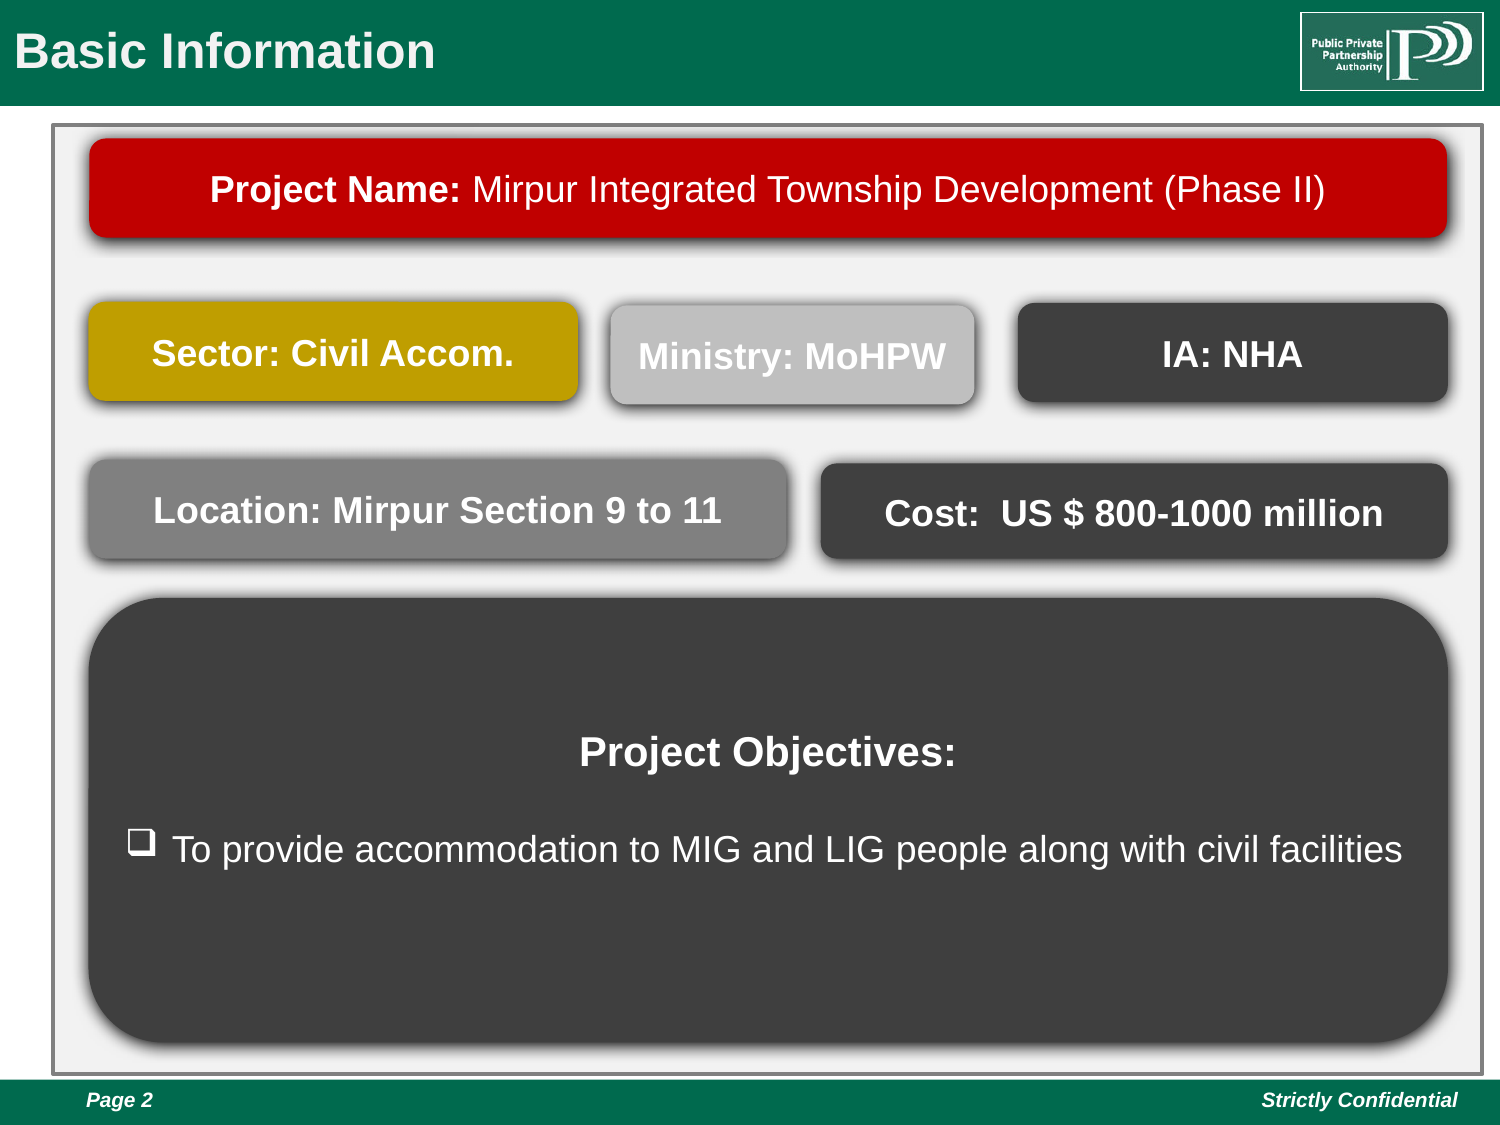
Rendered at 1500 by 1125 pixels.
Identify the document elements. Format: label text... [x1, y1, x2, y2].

text_box Sector: Civil Accom. [86, 299, 581, 403]
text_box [0, 1079, 1500, 1125]
text_box [51, 123, 1484, 1076]
text_box Project Name: Mirpur Integrated Township Development (Phase II) [87, 136, 1450, 240]
text_box Project Objectives: To provide accommodation to MIG and LIG people along with civil facilities [86, 595, 1451, 1045]
text_box Cost: US $ 800-1000 million [818, 461, 1450, 561]
text_box Basic Information [0, 0, 1500, 106]
text_box Ministry: MoHPW [608, 303, 977, 407]
picture [1301, 12, 1483, 91]
text_box Location: Mirpur Section 9 to 11 [87, 457, 789, 561]
text_box IA: NHA [1015, 300, 1450, 405]
